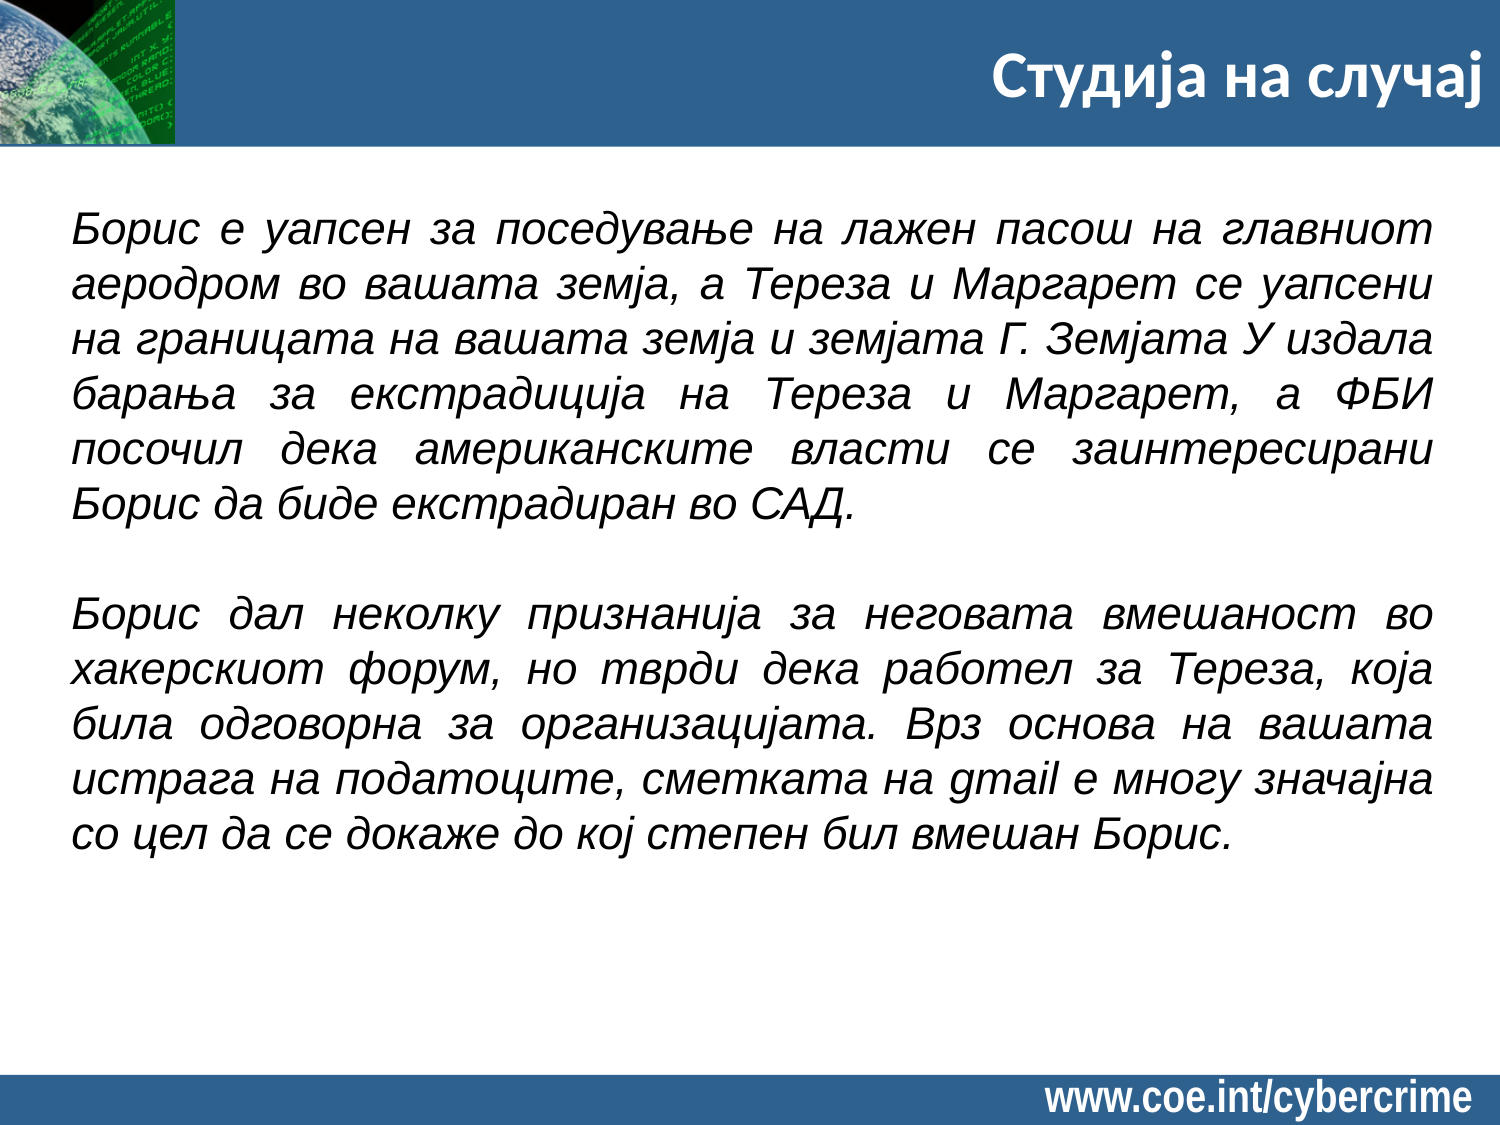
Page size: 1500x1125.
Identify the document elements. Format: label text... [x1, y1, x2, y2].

text_box www.coe.int/cybercrime [1030, 1059, 1500, 1125]
text_box Борис е уапсен за поседување на лажен пасош на главниот аеродром во вашата земја, а Тереза и Маргарет се уапсени на границата на вашата земја и земјата Г. Земјата У издала барања за екстрадиција на Тереза и Маргарет, а ФБИ посочил дека американските власти се заинтересирани Борис да биде екстрадиран во САД. Борис дал неколку признанија за неговата вмешаност во хакерскиот форум, но тврди дека работел за Тереза, која била одговорна за организацијата. Врз основа на вашата истрага на податоците, сметката на gmail е многу значајна со цел да се докаже до кој степен бил вмешан Борис. [56, 191, 1450, 866]
picture [0, 0, 175, 144]
text_box Студија на случај [177, 0, 1500, 149]
text_box [0, 1073, 1030, 1125]
